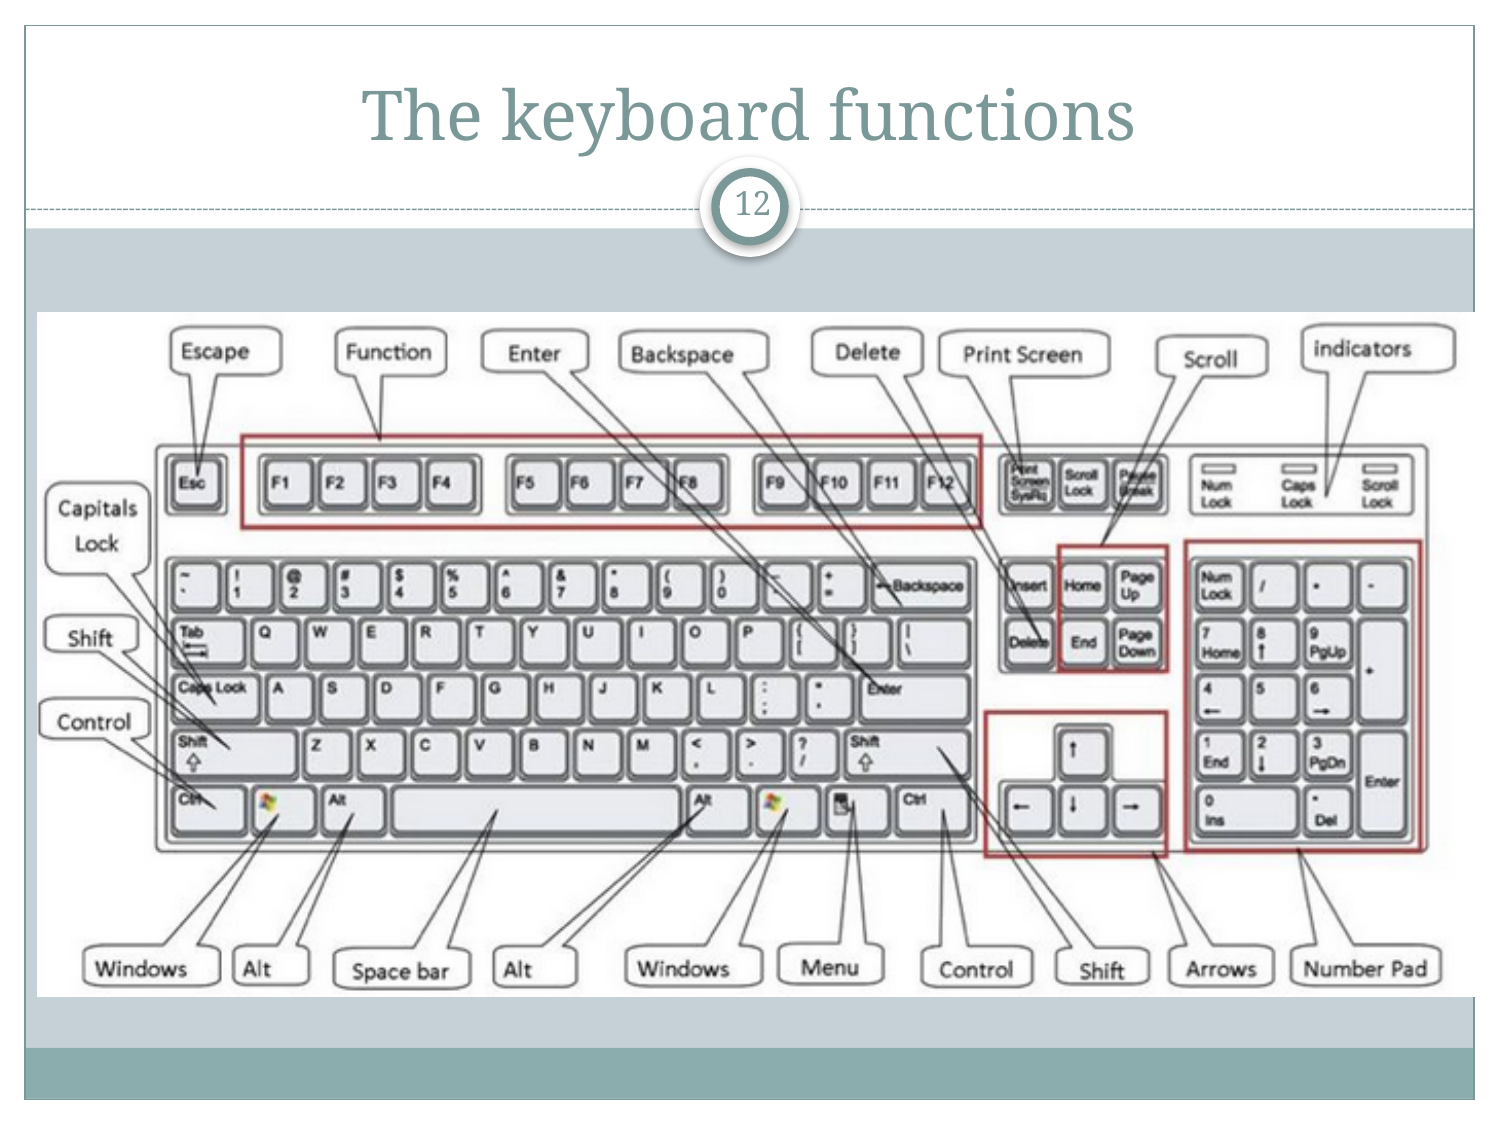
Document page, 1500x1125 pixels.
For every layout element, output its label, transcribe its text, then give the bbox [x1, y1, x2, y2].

title The keyboard functions [49, 37, 1450, 162]
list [36, 312, 1500, 997]
slide_number 12 [715, 168, 791, 241]
